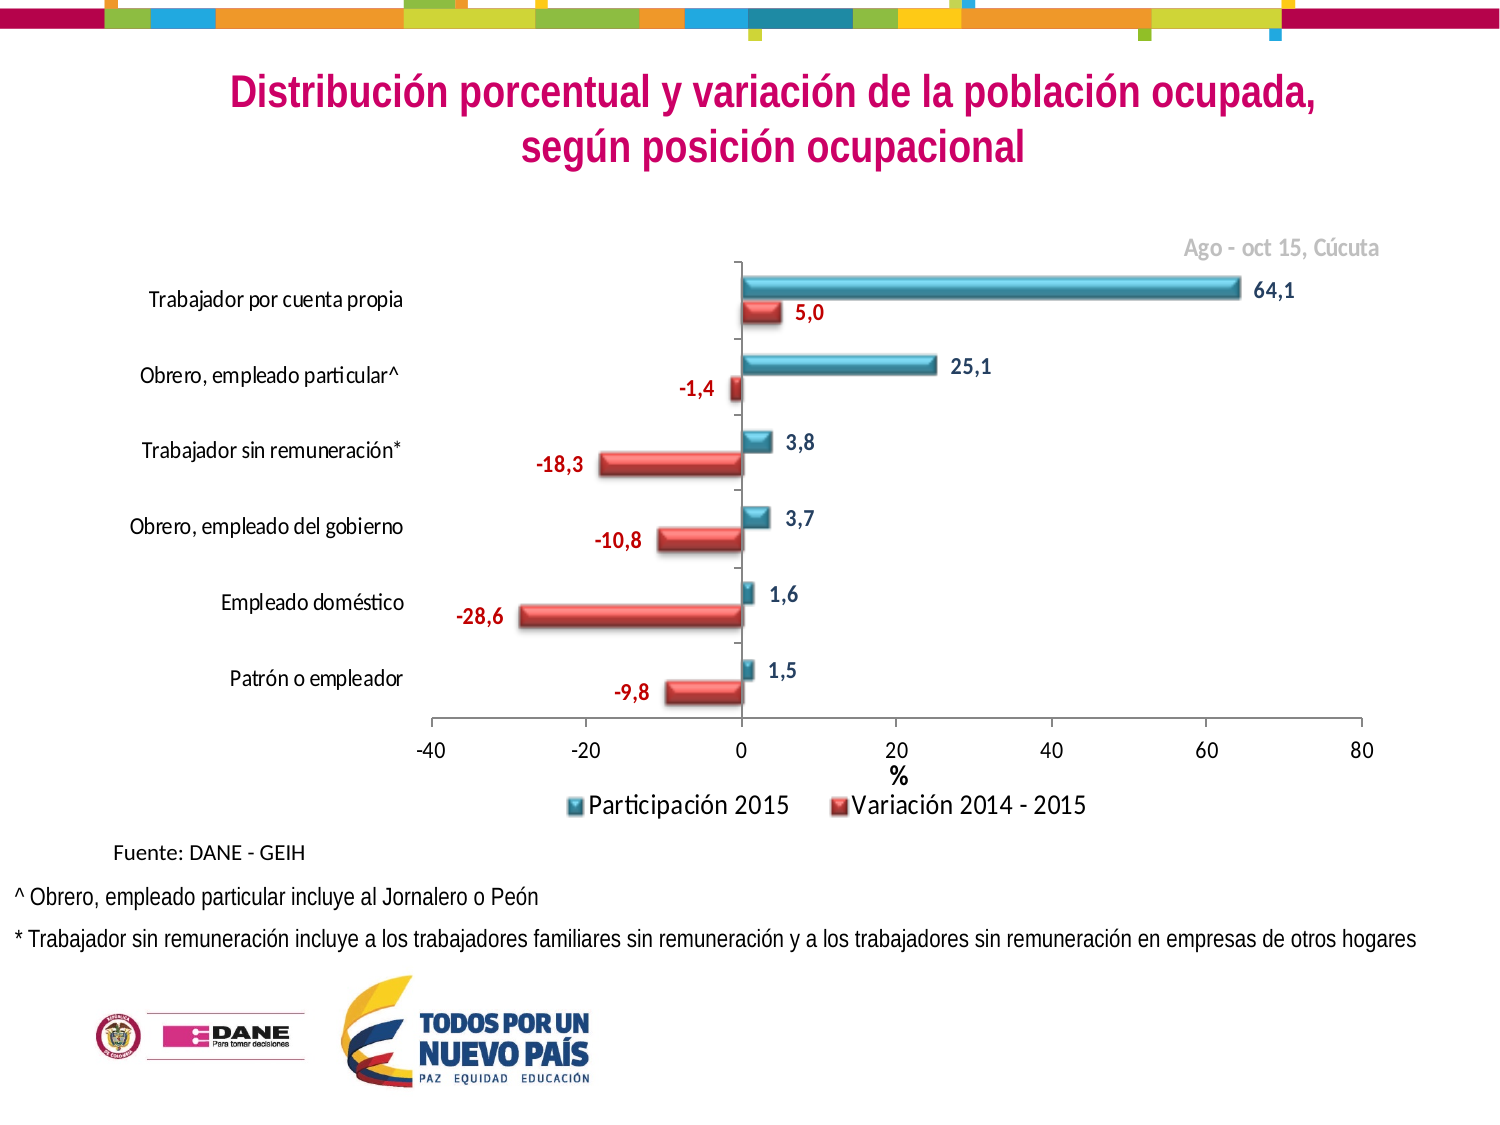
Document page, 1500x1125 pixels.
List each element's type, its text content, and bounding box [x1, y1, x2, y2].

text_box ^ Obrero, empleado particular incluye al Jornalero o Peón * Trabajador sin remuneración incluye a los trabajadores familiares sin remuneración y a los trabajadores sin remuneración en empresas de otros hogares [0, 873, 1500, 961]
picture [0, 0, 1500, 41]
picture [112, 226, 1388, 831]
picture [52, 961, 632, 1118]
text_box Distribución porcentual y variación de la población ocupada, según posición ocupacional [212, 54, 1335, 180]
text_box Fuente: DANE - GEIH [98, 830, 326, 873]
